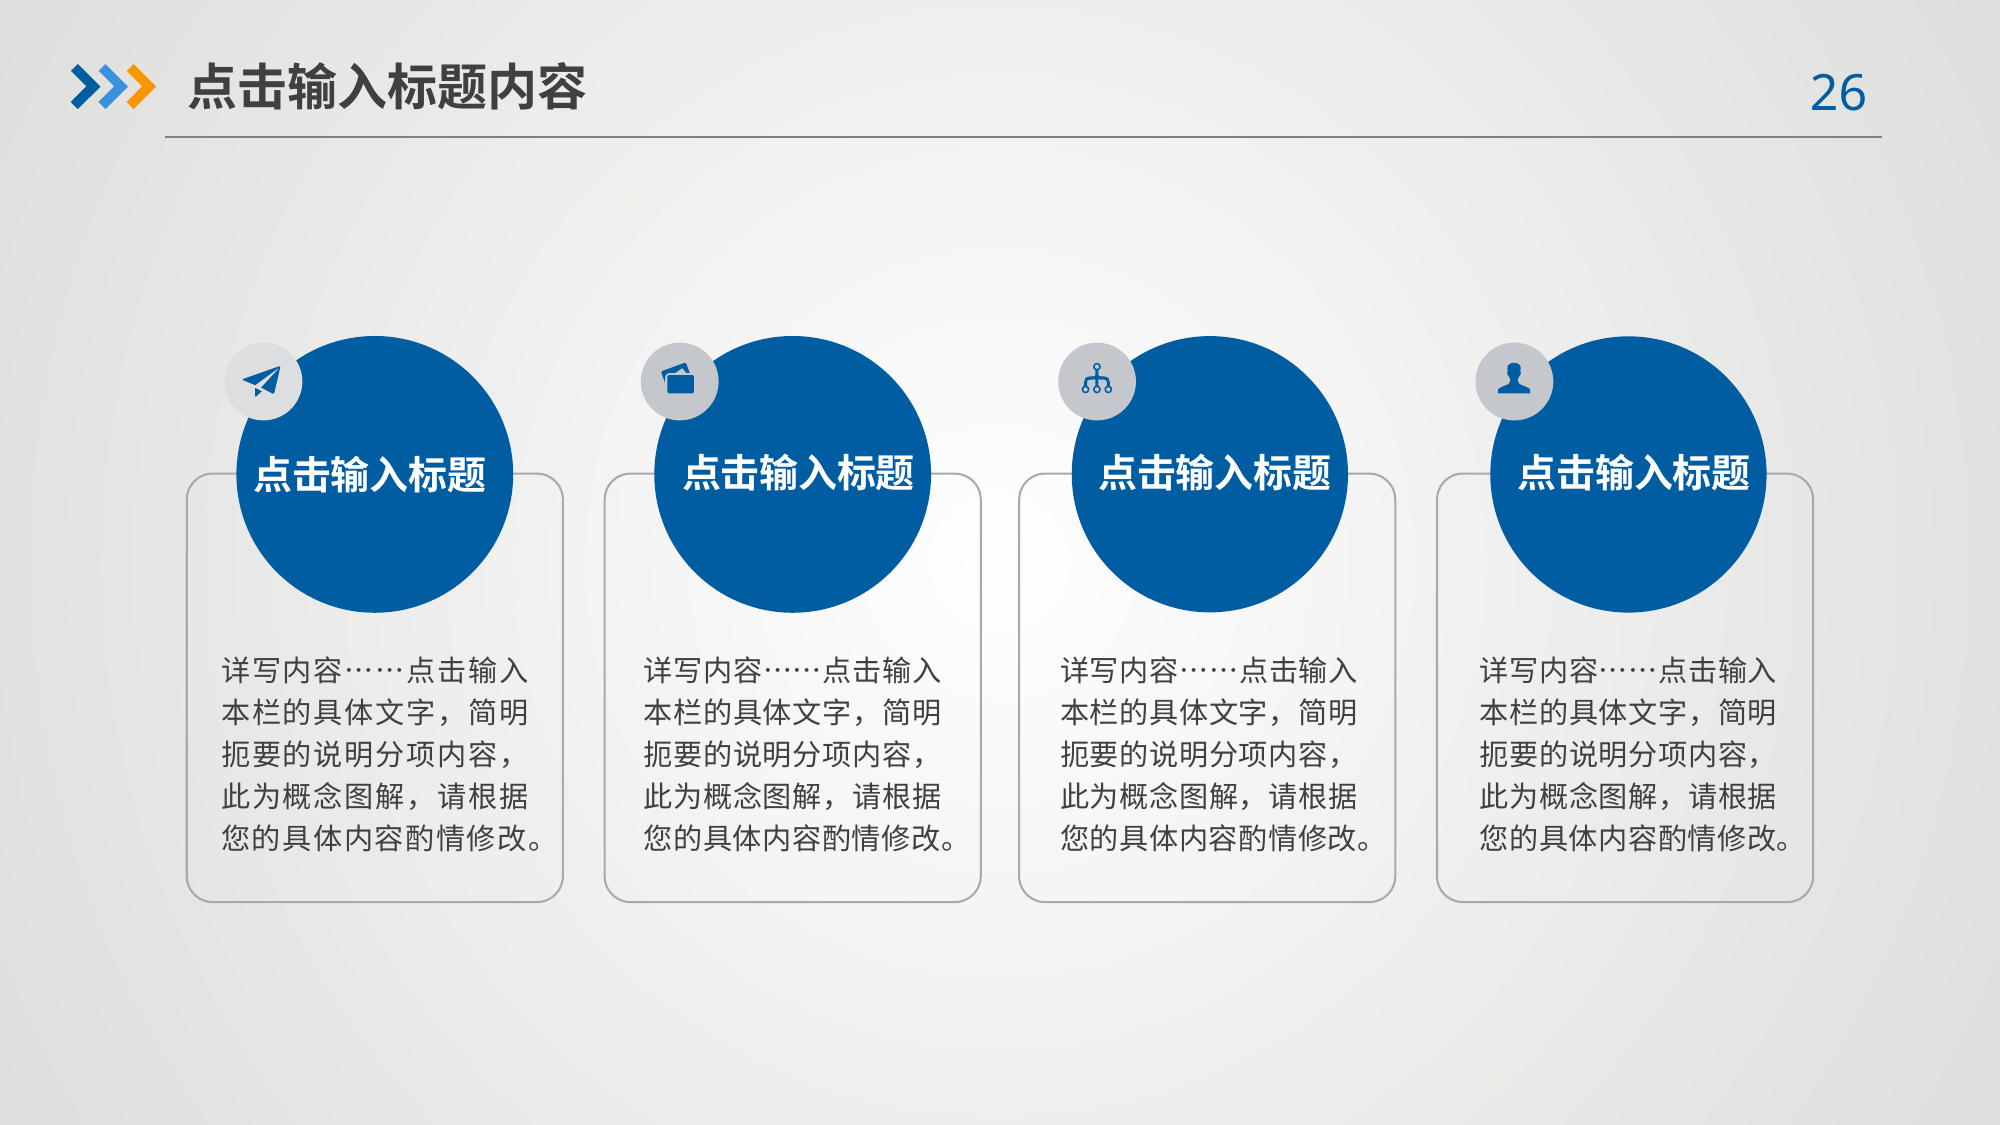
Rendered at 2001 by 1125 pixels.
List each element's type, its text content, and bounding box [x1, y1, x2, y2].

text_box 详写内容……点击输入本栏的具体文字，简明扼要的说明分项内容，此为概念图解，请根据您的具体内容酌情修改。 [1060, 657, 1358, 844]
text_box 点击输入标题 [1504, 427, 1764, 522]
text_box [654, 429, 923, 613]
text_box [304, 335, 505, 427]
text_box [1019, 473, 1396, 903]
text_box [1490, 429, 1759, 613]
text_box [640, 342, 719, 421]
text_box [186, 473, 563, 903]
text_box 详写内容……点击输入本栏的具体文字，简明扼要的说明分项内容，此为概念图解，请根据您的具体内容酌情修改。 [643, 657, 942, 844]
text_box [1555, 336, 1759, 427]
text_box 点击输入标题内容 [187, 43, 654, 127]
picture [0, 0, 2000, 1125]
text_box [1081, 362, 1113, 394]
text_box 点击输入标题 [230, 427, 509, 522]
text_box [719, 335, 923, 427]
text_box [928, 445, 932, 504]
text_box [244, 522, 505, 613]
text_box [1475, 342, 1554, 421]
text_box 点击输入标题 [1085, 427, 1345, 522]
text_box 点击输入标题 [668, 427, 928, 522]
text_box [224, 342, 303, 421]
text_box [1345, 445, 1349, 503]
text_box 详写内容……点击输入本栏的具体文字，简明扼要的说明分项内容，此为概念图解，请根据您的具体内容酌情修改。 [206, 657, 544, 844]
text_box [604, 473, 981, 903]
text_box [509, 440, 514, 509]
text_box 详写内容……点击输入本栏的具体文字，简明扼要的说明分项内容，此为概念图解，请根据您的具体内容酌情修改。 [1479, 657, 1778, 844]
text_box [1436, 473, 1814, 903]
text_box [1071, 336, 1340, 613]
text_box [1058, 342, 1136, 421]
